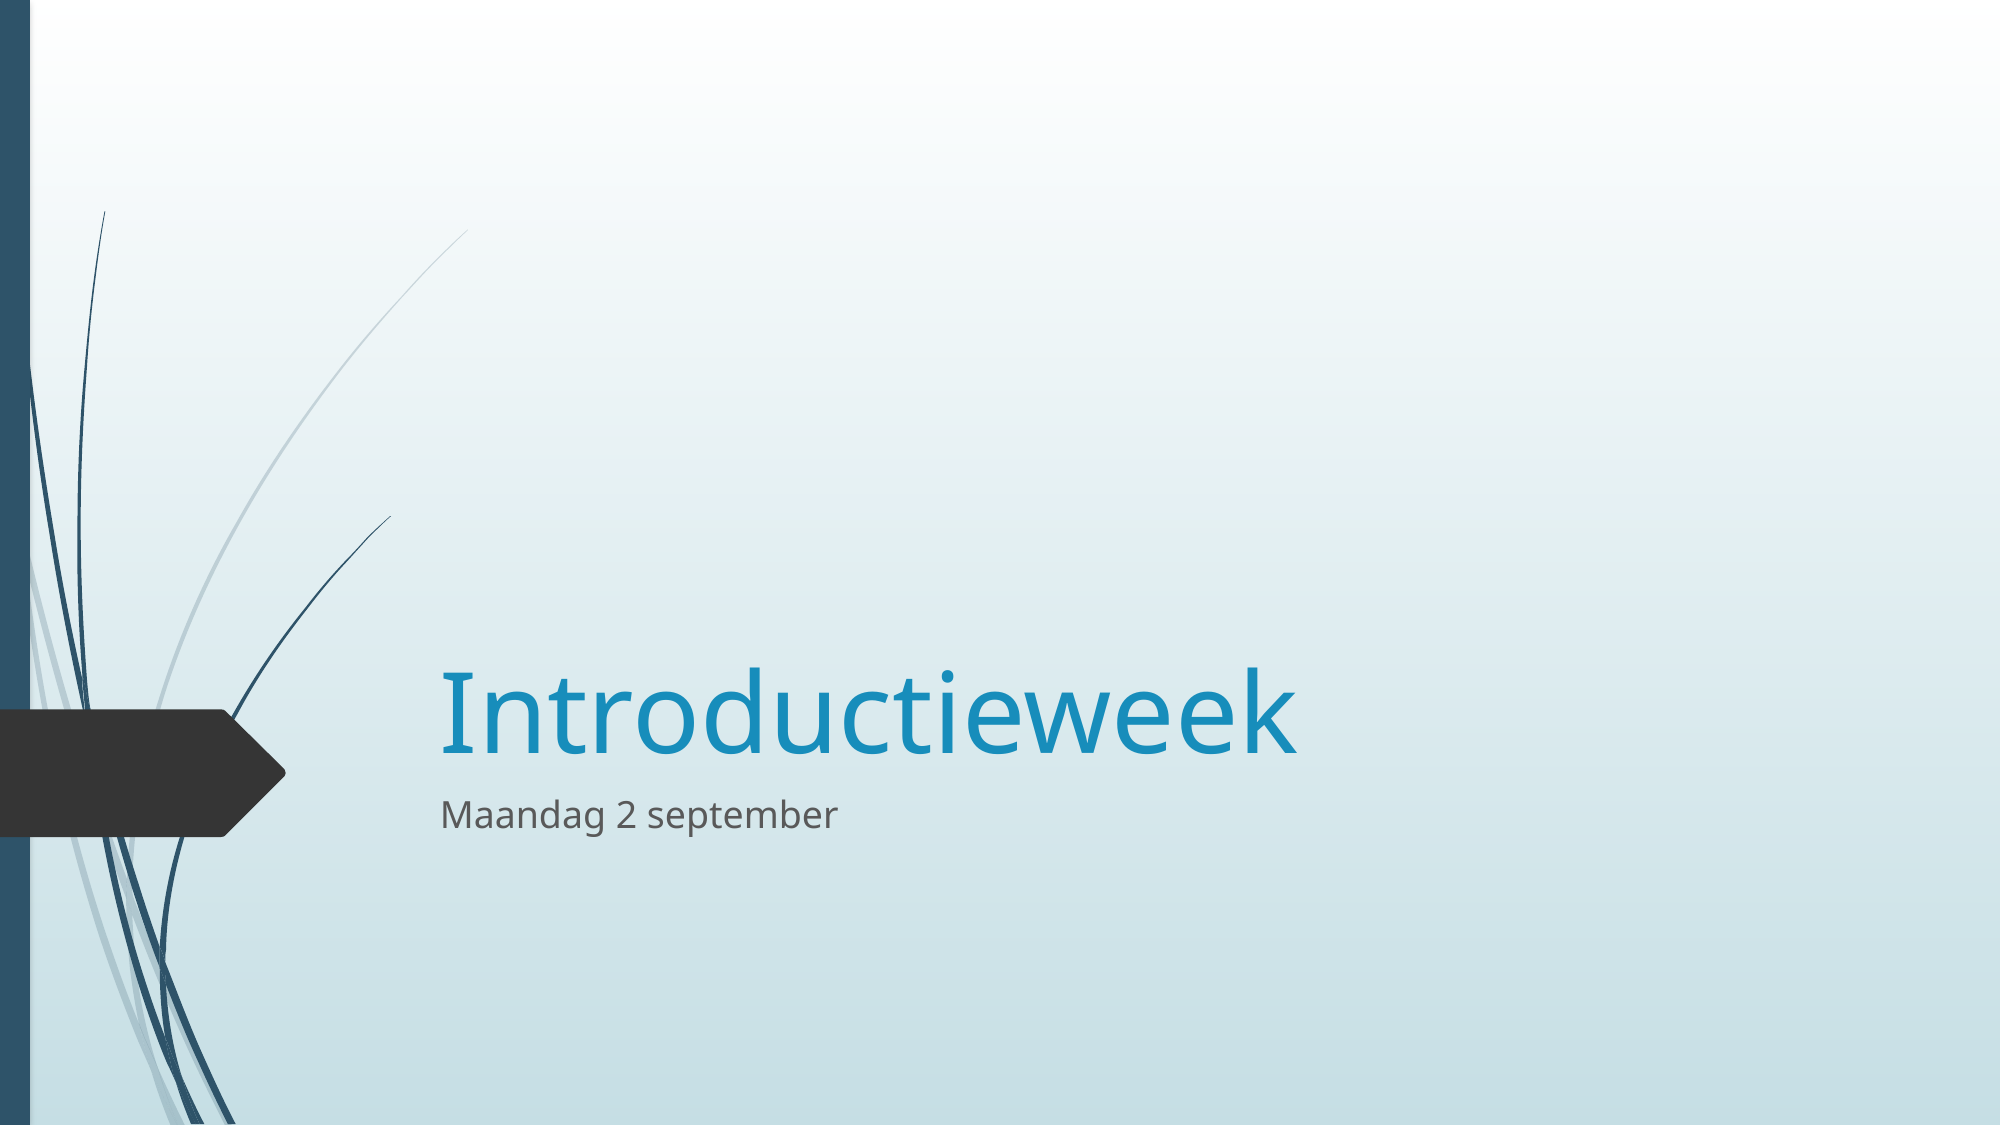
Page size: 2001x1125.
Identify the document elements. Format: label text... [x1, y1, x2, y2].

subtitle Maandag 2 september [424, 783, 1888, 969]
title Introductieweek [424, 412, 1888, 783]
